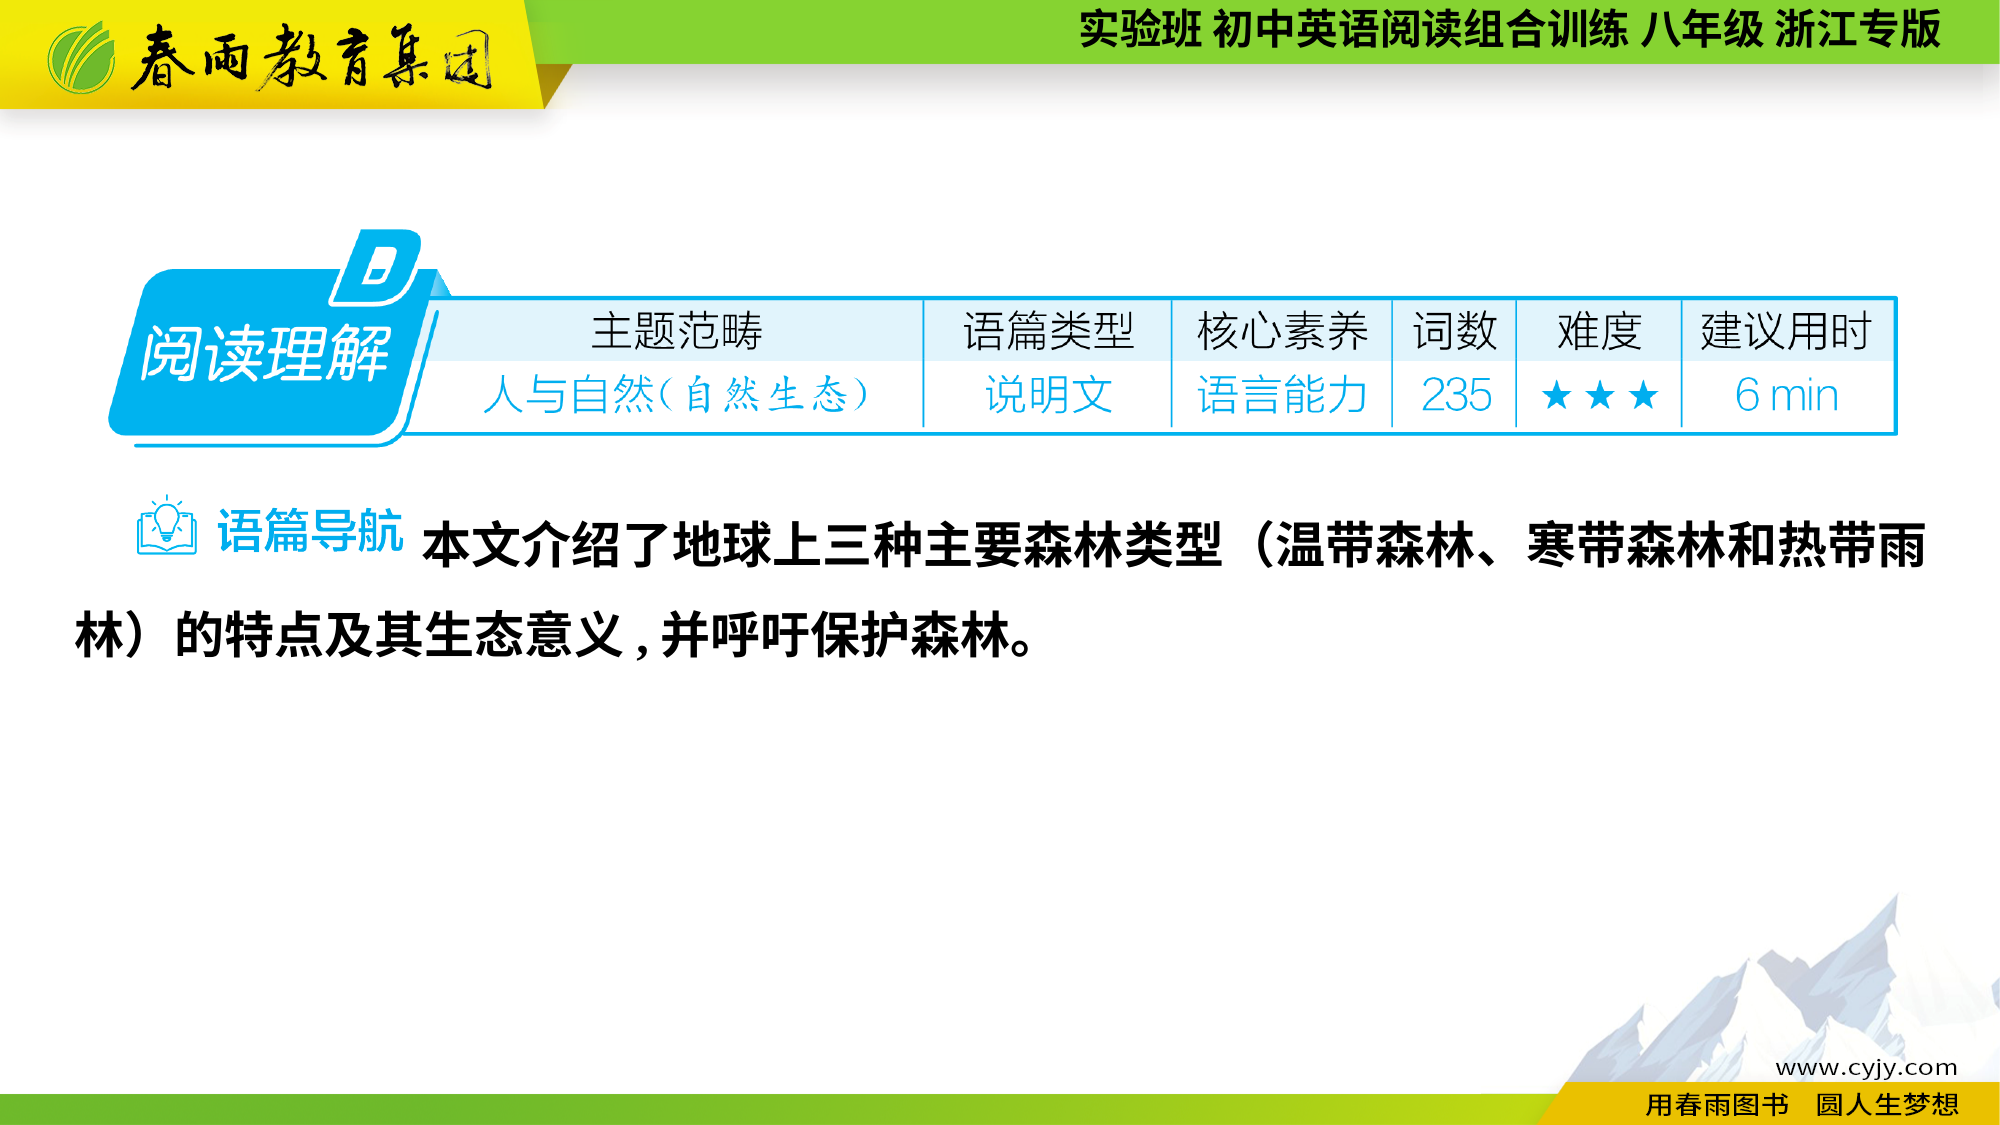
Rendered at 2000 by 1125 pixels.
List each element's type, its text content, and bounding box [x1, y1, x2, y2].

picture [0, 0, 2000, 1125]
list 本文介绍了地球上三种主要森林类型（温带森林、寒带森林和热带雨林）的特点及其生态意义,并呼吁保护森林。 [59, 475, 1944, 661]
